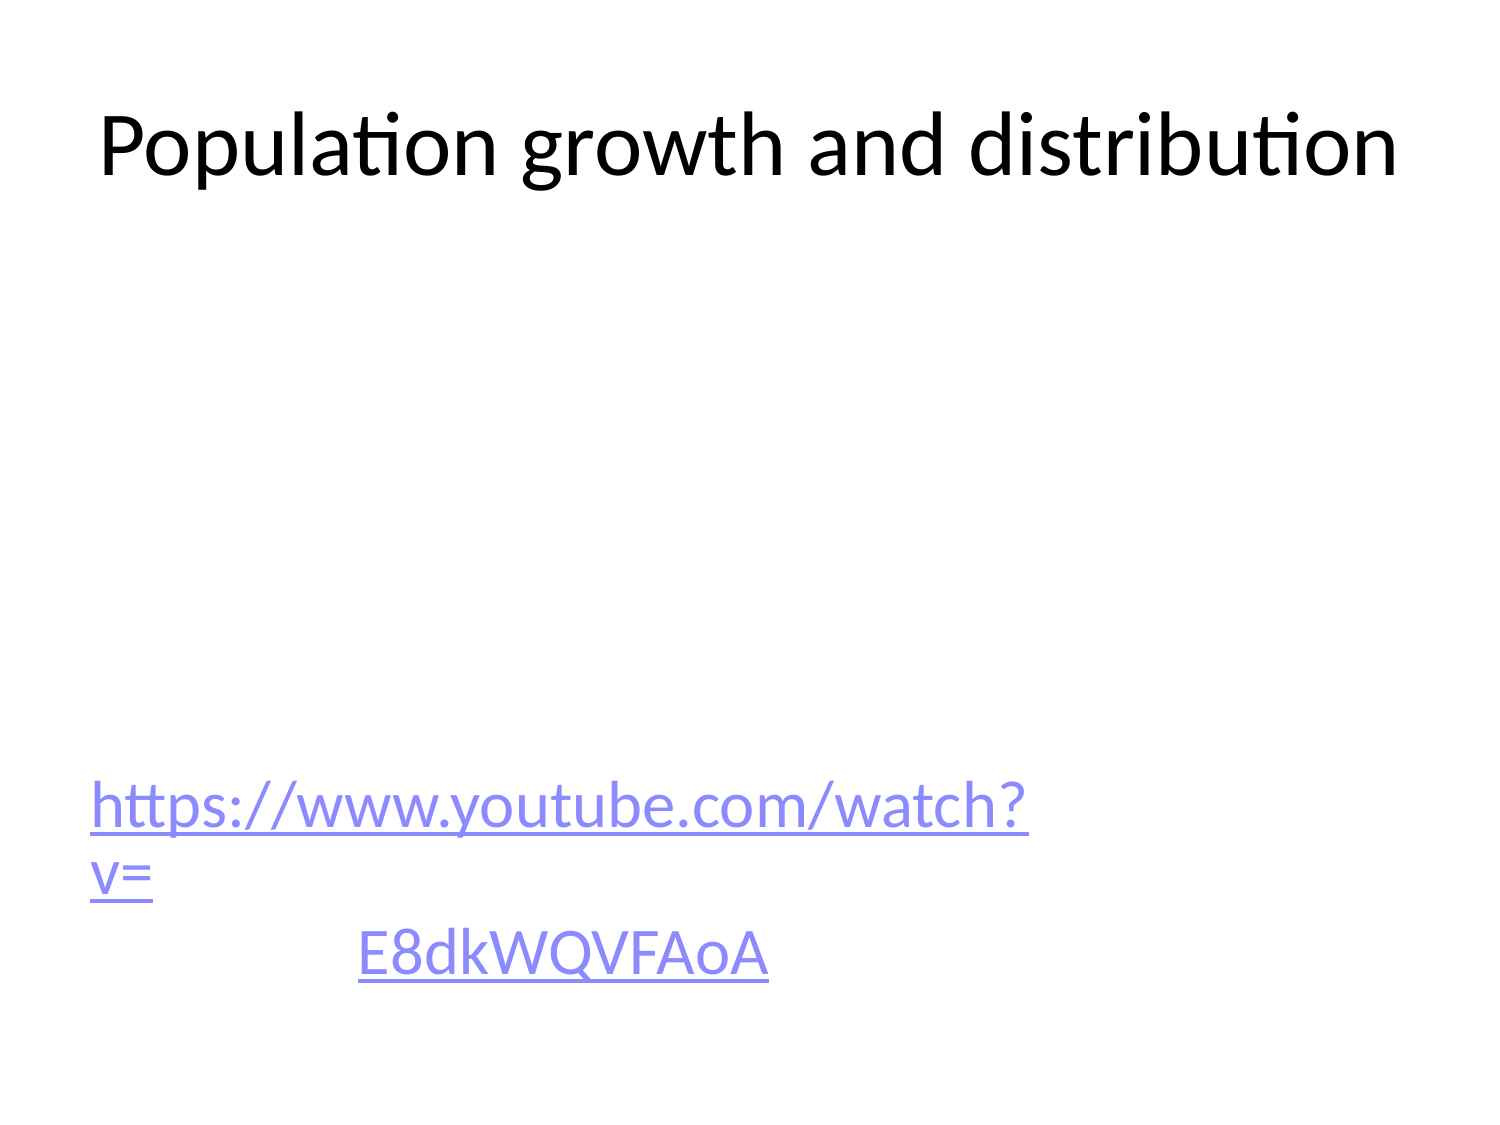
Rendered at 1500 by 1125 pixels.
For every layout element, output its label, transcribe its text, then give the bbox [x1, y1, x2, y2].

title Population growth and distribution [75, 45, 1425, 233]
subtitle https://www.youtube.com/watch?v=E8dkWQVFAoA [75, 753, 1053, 1054]
